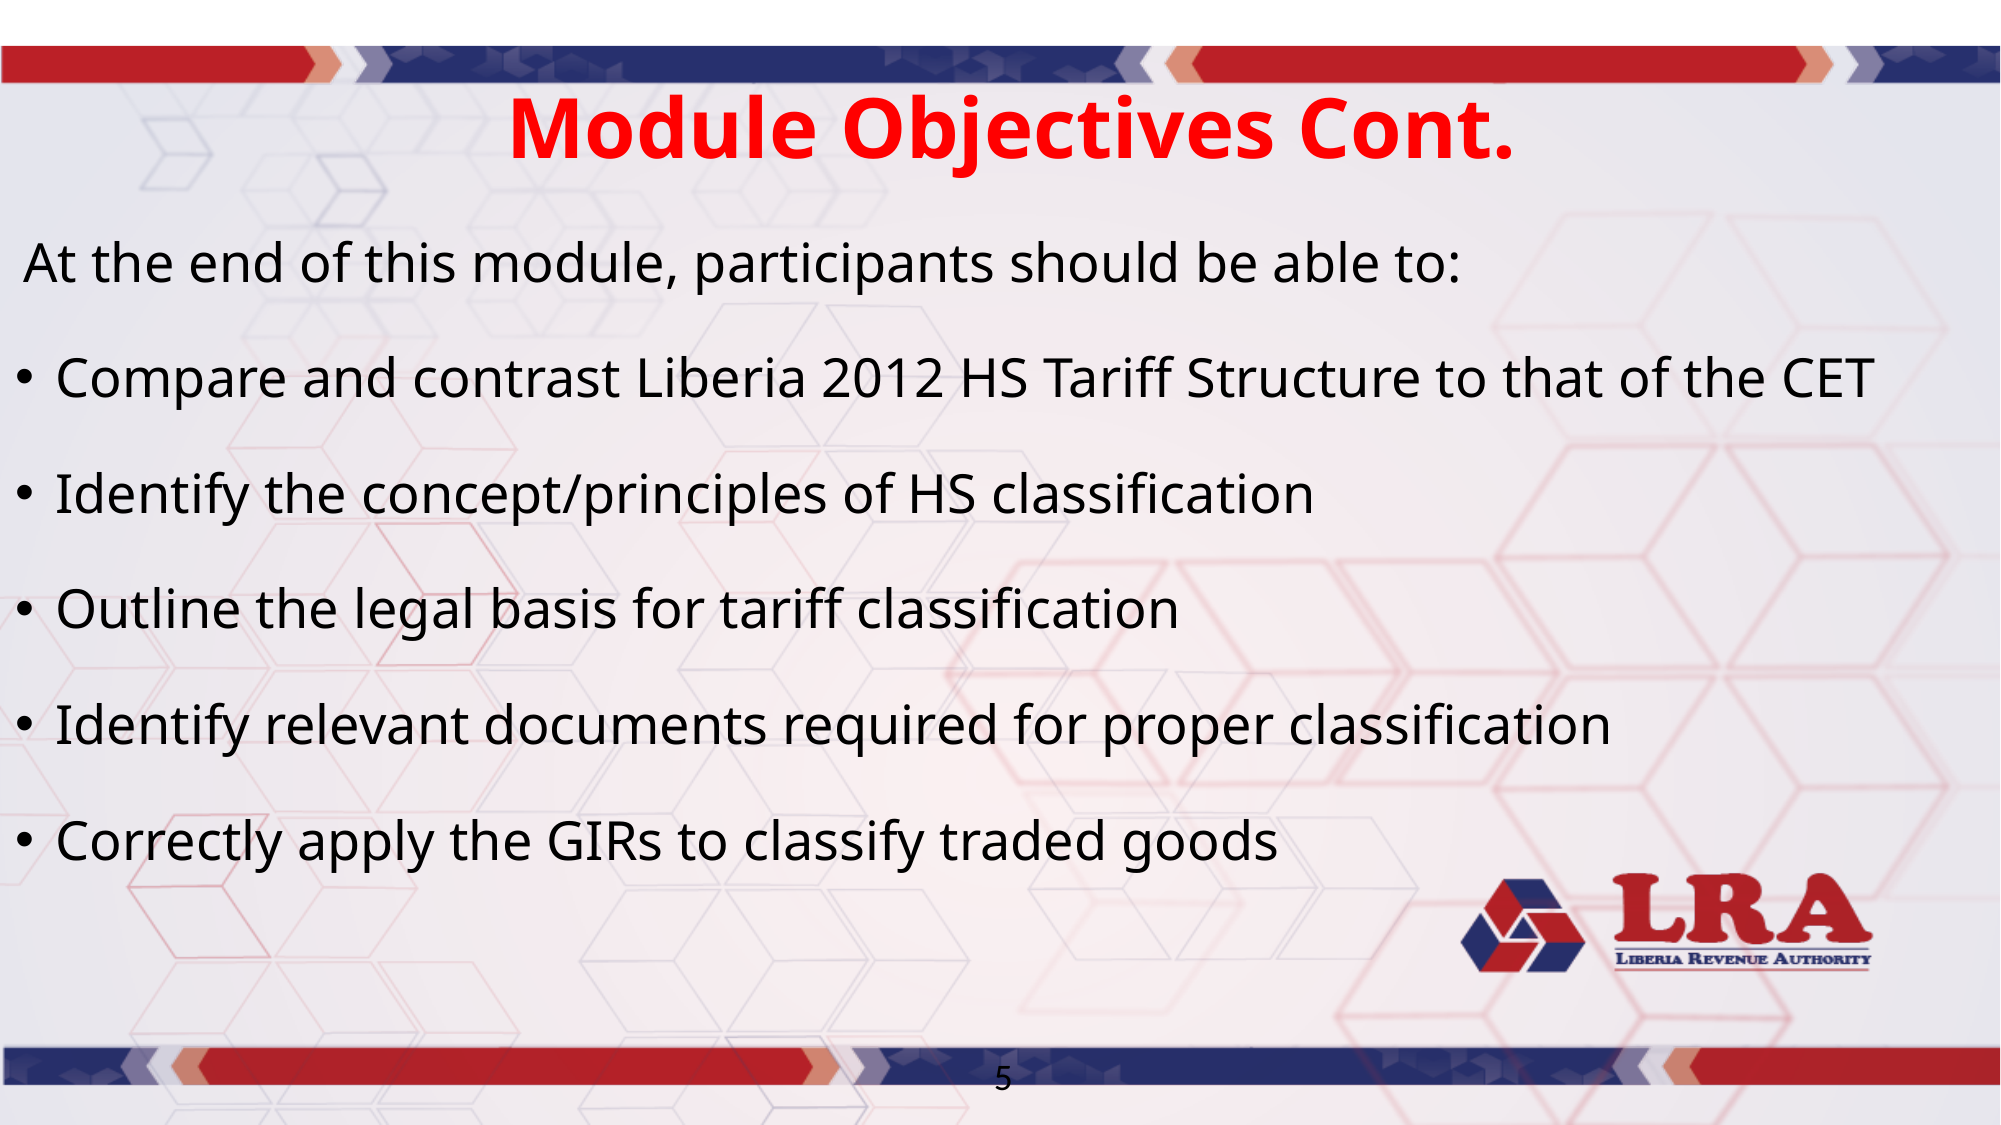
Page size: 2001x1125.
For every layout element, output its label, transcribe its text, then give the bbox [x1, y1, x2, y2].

text_box 5 [963, 1045, 1044, 1106]
title Module Objectives Cont. [137, 59, 1863, 175]
list At the end of this module, participants should be able to: Compare and contrast Liberia 2012 HS Tariff Structure to that of the CET Identify the concept/principles of HS classification Outline the legal basis for tariff classification Identify relevant documents required for proper classification Correctly apply the GIRs to classify traded goods [0, 175, 1959, 1063]
picture [0, 0, 2001, 1125]
